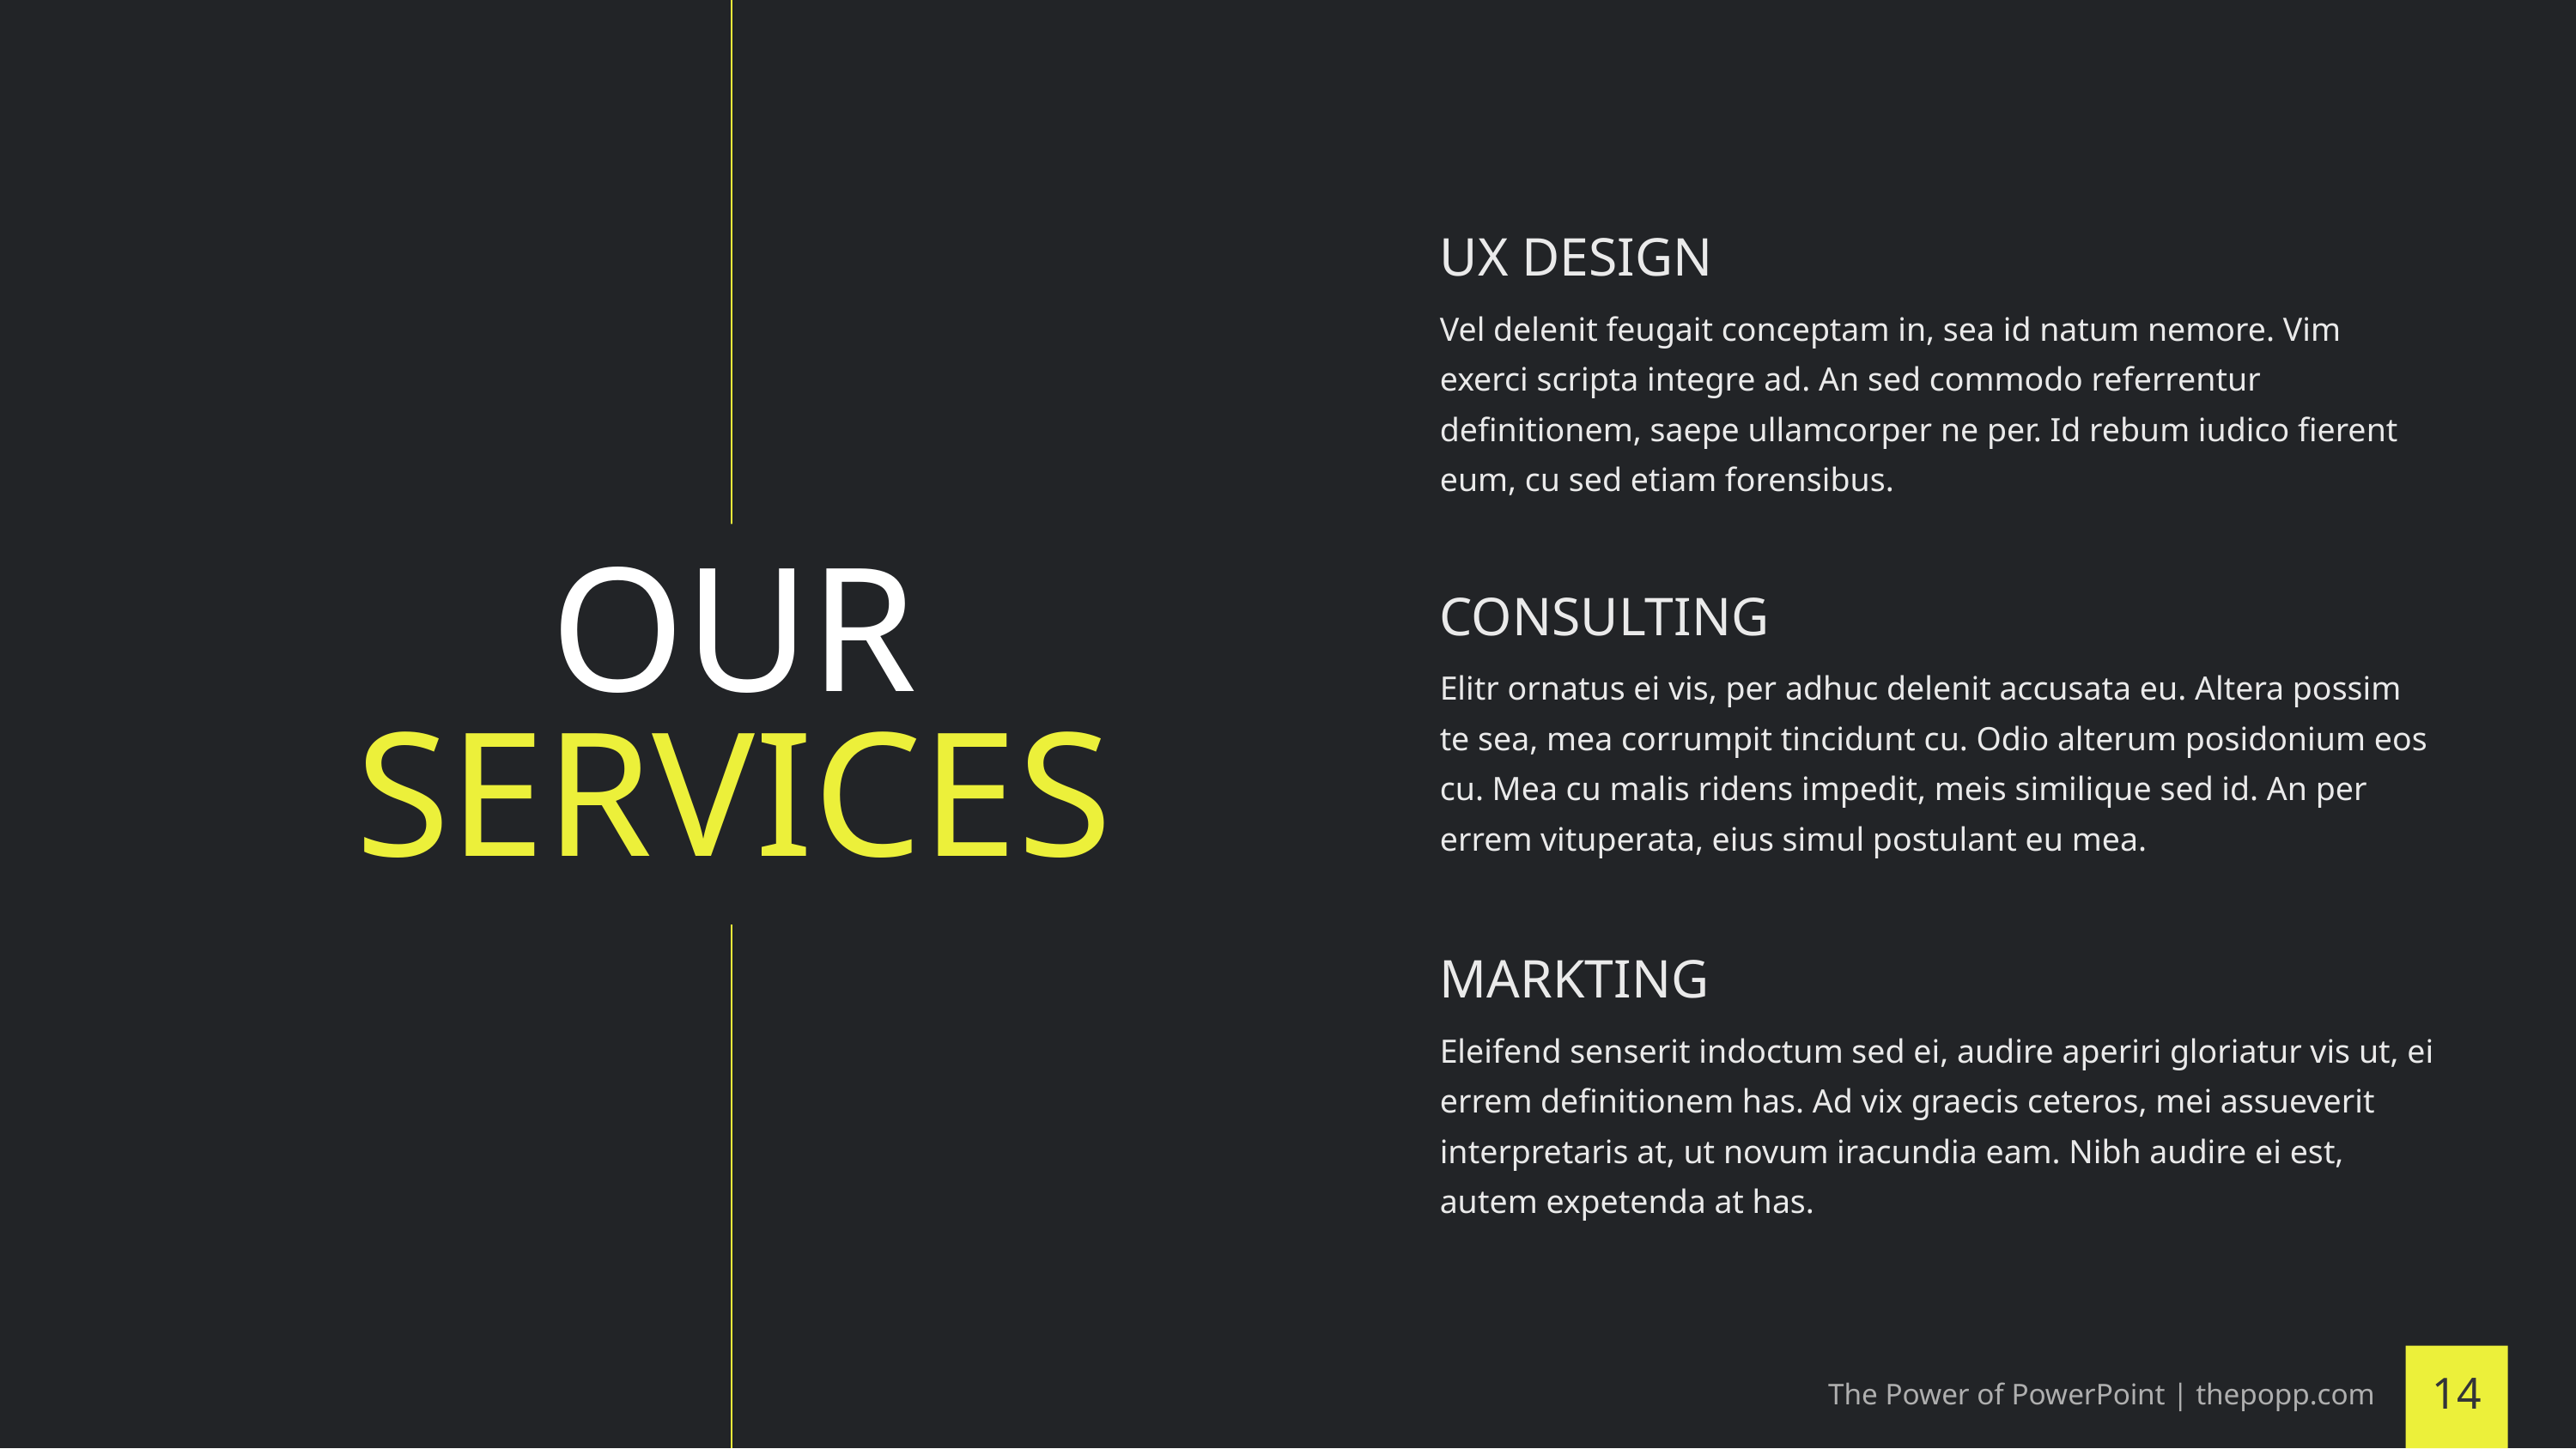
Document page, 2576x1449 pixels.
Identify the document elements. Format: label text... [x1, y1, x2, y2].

title OUR SERVICES [76, 524, 1393, 925]
list Elitr ornatus ei vis, per adhuc delenit accusata eu. Altera possim te sea, mea corrumpit tincidunt cu. Odio alterum posidonium eos cu. Mea cu malis ridens impedit, meis similique sed id. An per errem vituperata, eius simul postulant eu mea. [1426, 650, 2451, 885]
slide_number 14 [2404, 1356, 2509, 1434]
footer The Power of PowerPoint | thepopp.com [1519, 1356, 2389, 1434]
list Eleifend senserit indoctum sed ei, audire aperiri gloriatur vis ut, ei errem definitionem has. Ad vix graecis ceteros, mei assueverit interpretaris at, ut novum iracundia eam. Nibh audire ei est, autem expetenda at has. [1426, 1012, 2451, 1247]
list Vel delenit feugait conceptam in, sea id natum nemore. Vim exerci scripta integre ad. An sed commodo referrentur definitionem, saepe ullamcorper ne per. Id rebum iudico fierent eum, cu sed etiam forensibus. [1426, 290, 2451, 525]
list MARKTING [1426, 938, 2451, 1012]
list CONSULTING [1426, 576, 2451, 650]
list UX DESIGN [1426, 217, 2451, 290]
